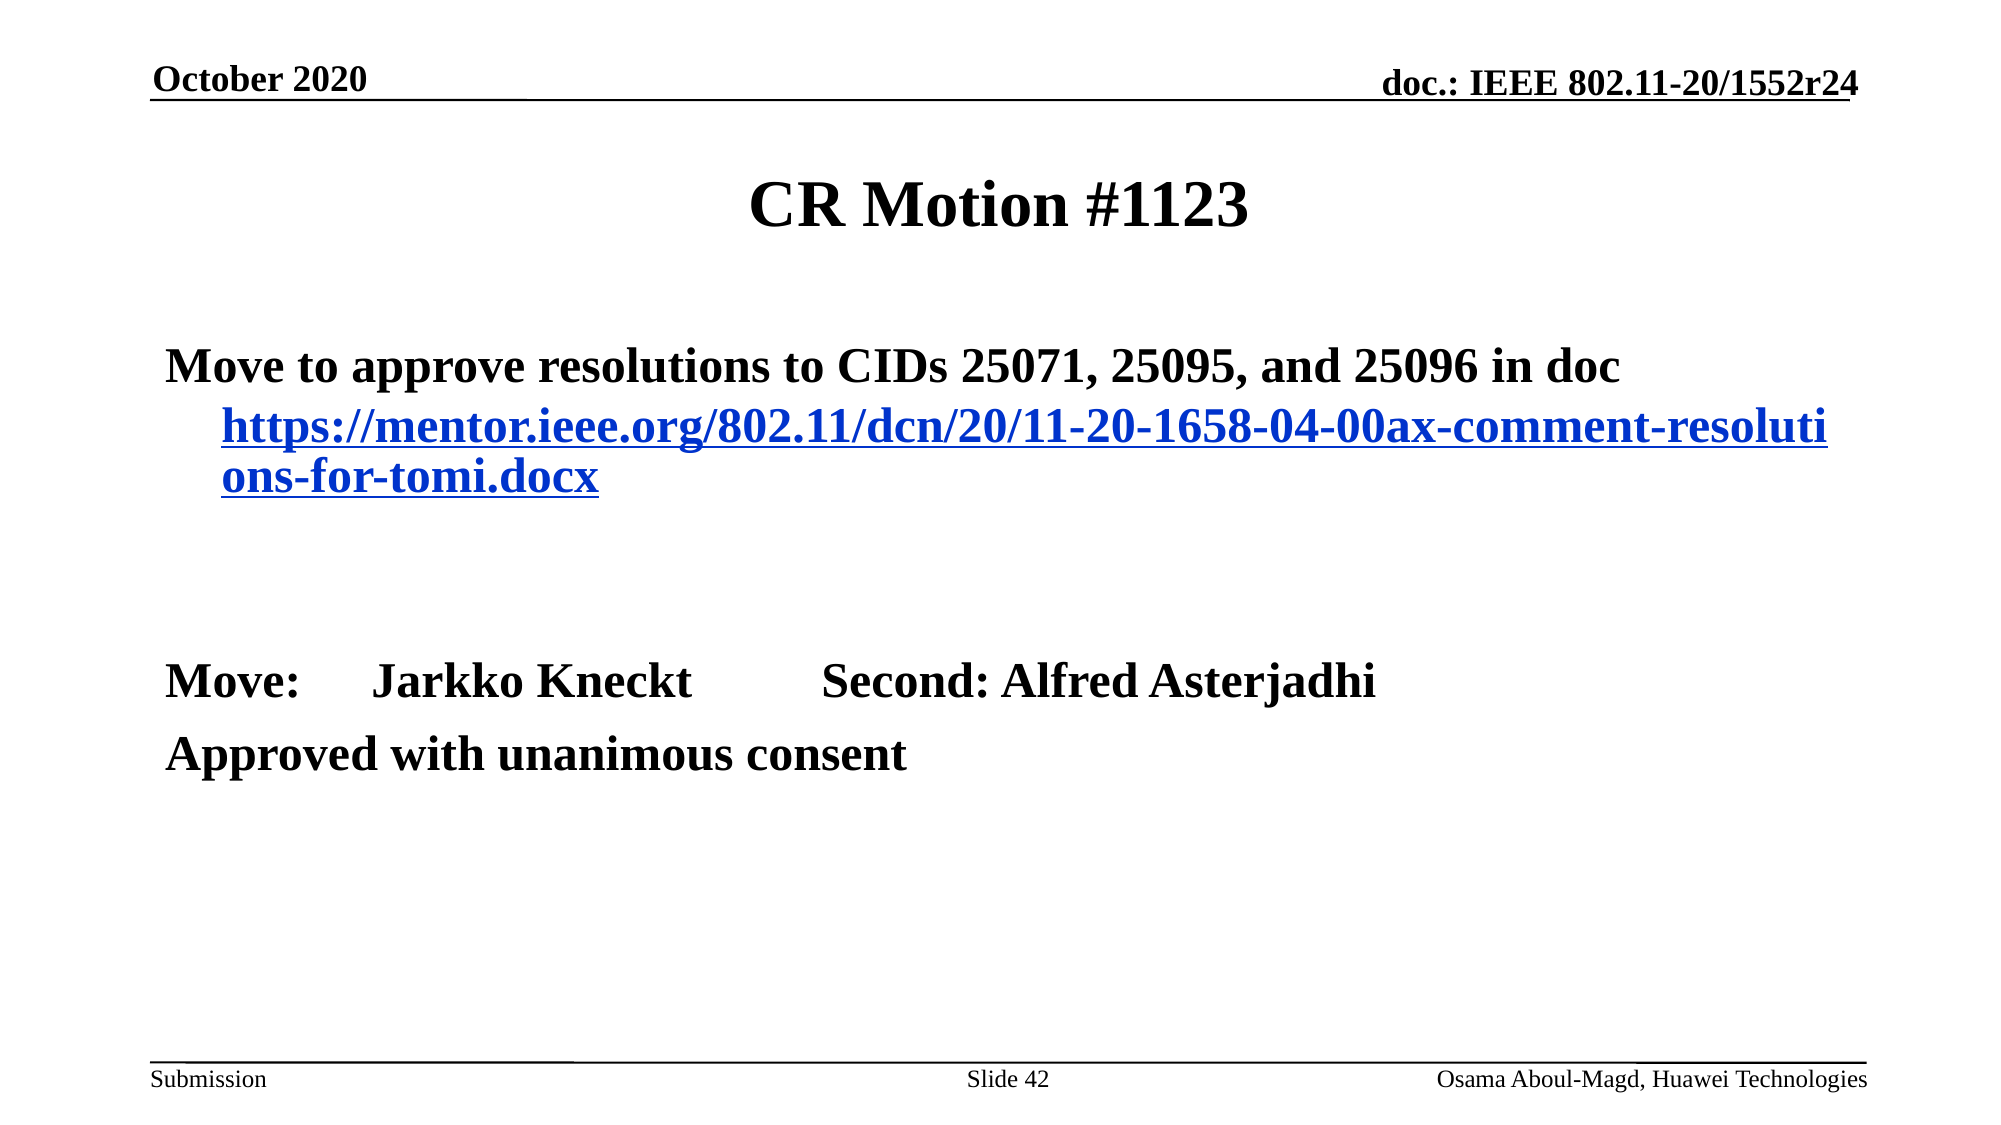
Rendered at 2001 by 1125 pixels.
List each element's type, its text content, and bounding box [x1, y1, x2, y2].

title CR Motion #1123 [149, 112, 1850, 288]
footer Osama Aboul-Magd, Huawei Technologies [1171, 1061, 1869, 1093]
slide_number Slide 42 [950, 1061, 1067, 1123]
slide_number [152, 54, 563, 100]
list Move to approve resolutions to CIDs 25071, 25095, and 25096 in doc https://mentor.ieee.org/802.11/dcn/20/11-20-1658-04-00ax-comment-resolutions-for-tomi.docx Move: Jarkko Kneckt Second: Alfred Asterjadhi Approved with unanimous consent [149, 324, 1850, 1000]
